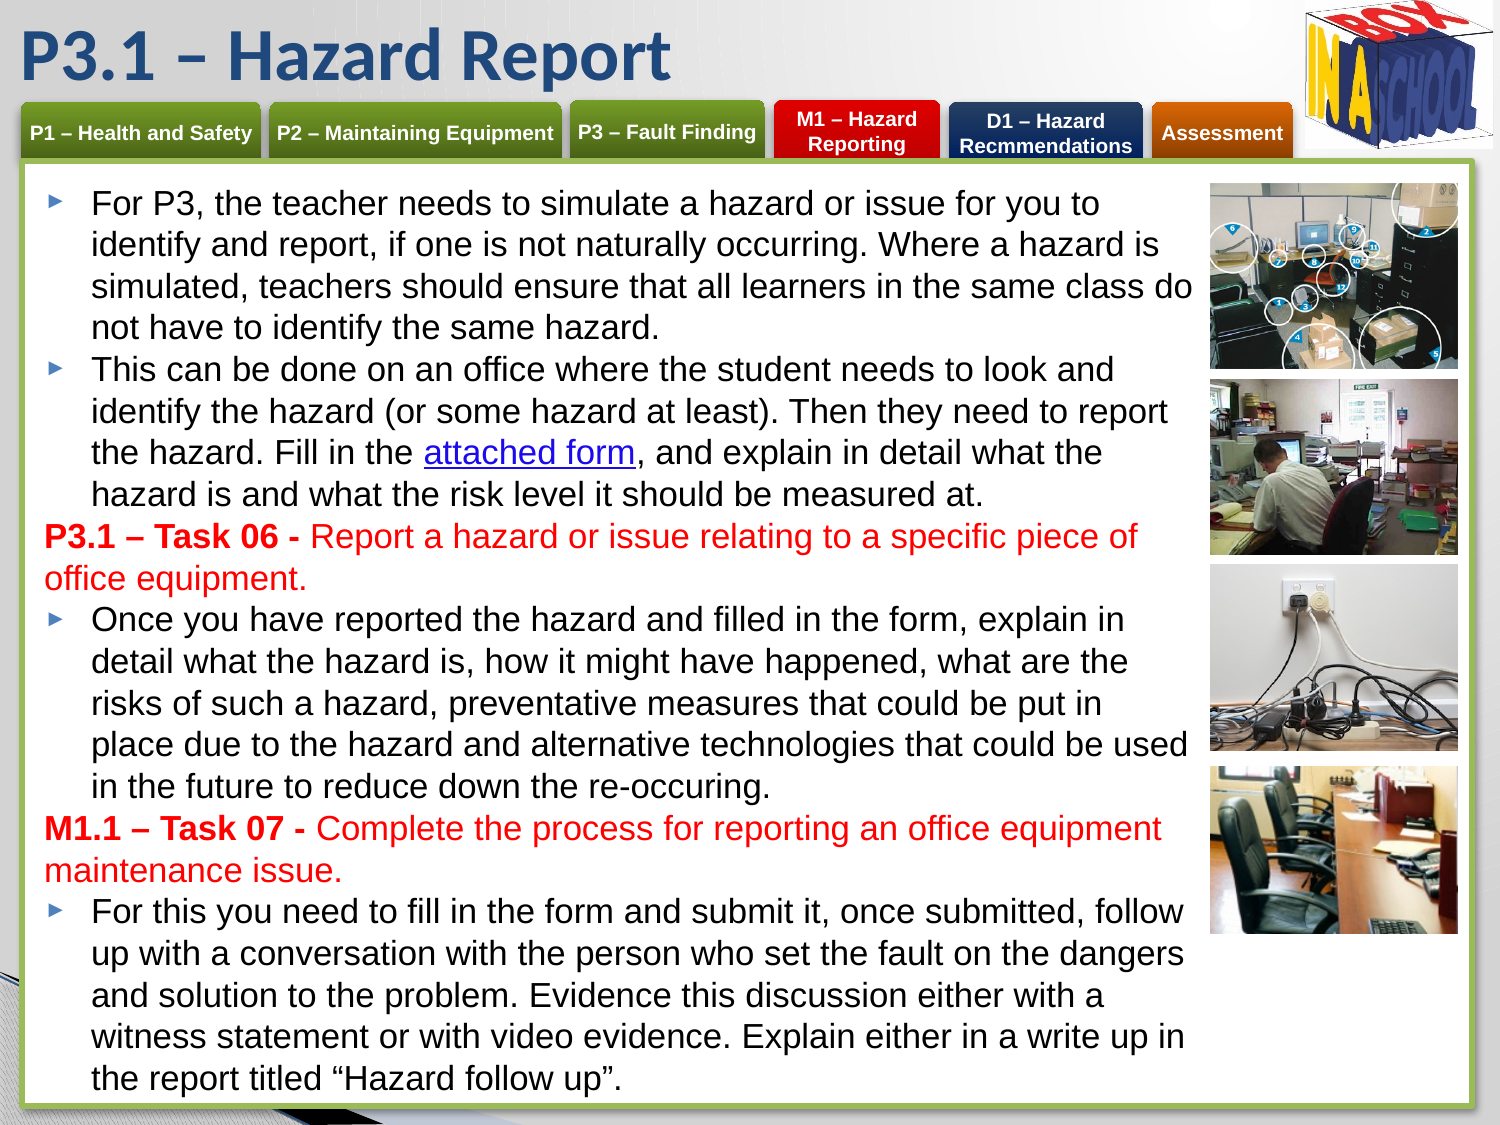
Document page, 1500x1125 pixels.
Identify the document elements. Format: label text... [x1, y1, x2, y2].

list For P3, the teacher needs to simulate a hazard or issue for you to identify and report, if one is not naturally occurring. Where a hazard is simulated, teachers should ensure that all learners in the same class do not have to identify the same hazard. This can be done on an office where the student needs to look and identify the hazard (or some hazard at least). Then they need to report the hazard. Fill in the attached form, and explain in detail what the hazard is and what the risk level it should be measured at. P3.1 – Task 06 - Report a hazard or issue relating to a specific piece of office equipment. Once you have reported the hazard and filled in the form, explain in detail what the hazard is, how it might have happened, what are the risks of such a hazard, preventative measures that could be put in place due to the hazard and alternative technologies that could be used in the future to reduce down the re-occuring. M1.1 – Task 07 - Complete the process for reporting an office equipment maintenance issue. For this you need to fill in the form and submit it, once submitted, follow up with a conversation with the person who set the fault on the dangers and solution to the problem. Evidence this discussion either with a witness statement or with video evidence. Explain either in a write up in the report titled “Hazard follow up”. [29, 172, 1211, 1125]
title P3.1 – Hazard Report [5, 0, 1270, 102]
picture [1305, 0, 1494, 149]
picture [1210, 379, 1458, 555]
picture [1210, 564, 1458, 751]
picture [1210, 182, 1458, 370]
picture [1210, 766, 1458, 934]
